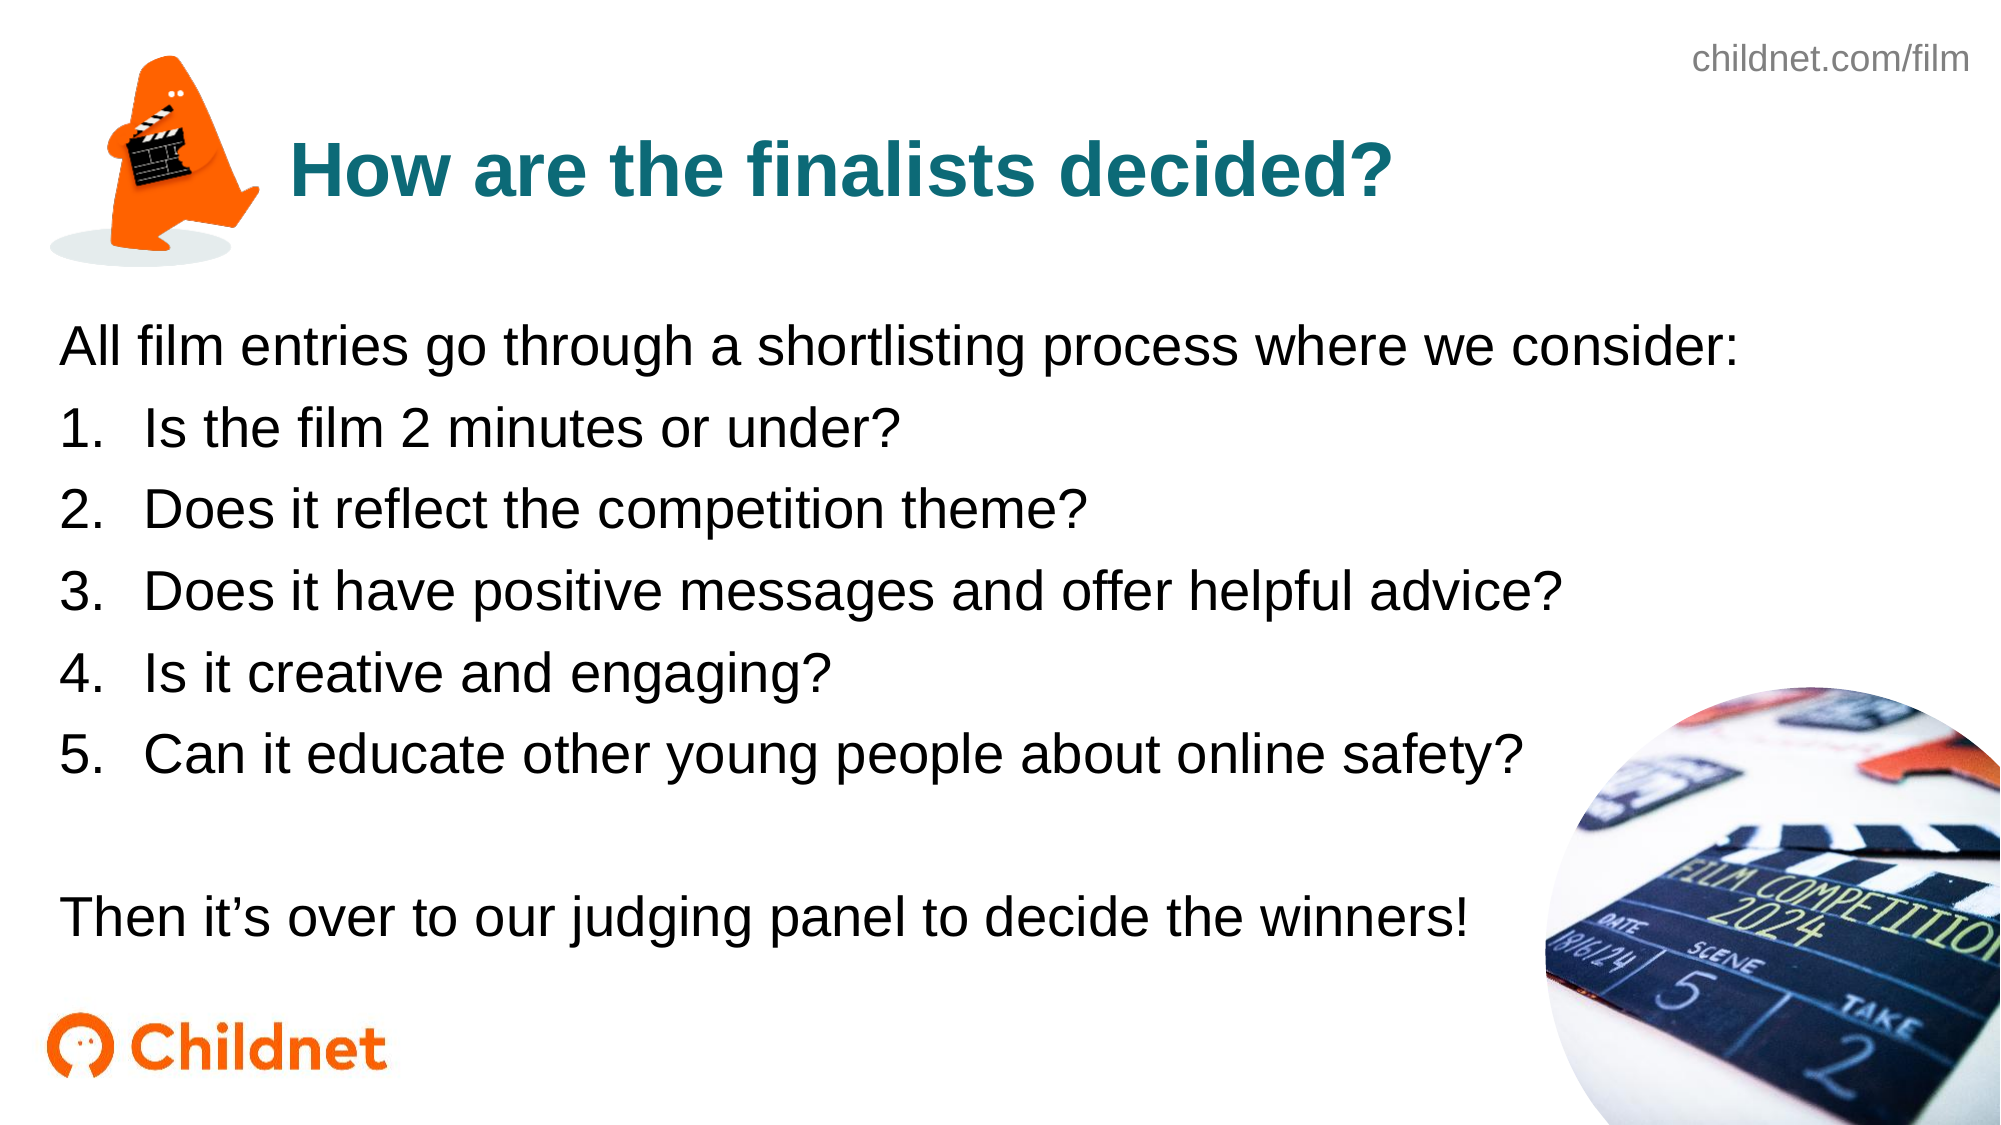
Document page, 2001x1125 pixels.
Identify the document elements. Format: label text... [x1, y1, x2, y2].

picture [0, 965, 434, 1125]
picture [1545, 687, 2000, 1125]
picture [30, 43, 308, 280]
list All film entries go through a shortlisting process where we consider: Is the film 2 minutes or under? Does it reflect the competition theme? Does it have positive messages and offer helpful advice? Is it creative and engaging? Can it educate other young people about online safety? Then it’s over to our judging panel to decide the winners! [44, 309, 1922, 950]
title How are the finalists decided? [274, 62, 1874, 281]
